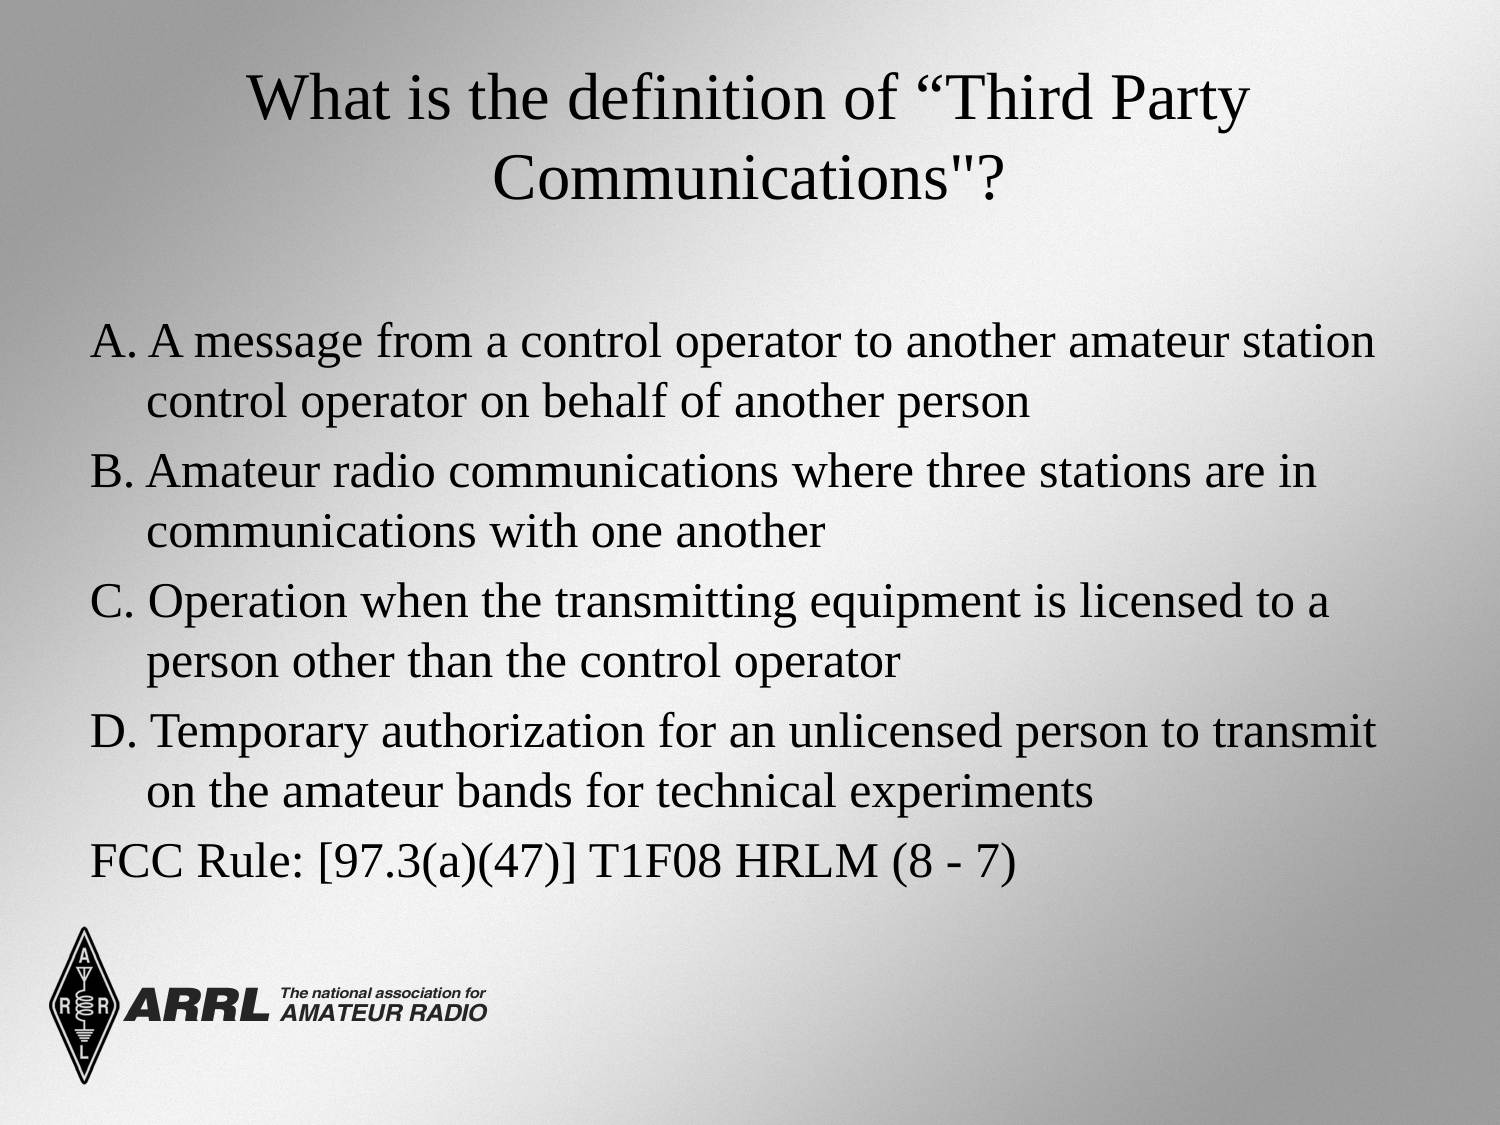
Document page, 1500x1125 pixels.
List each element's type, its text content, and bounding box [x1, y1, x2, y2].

list A. A message from a control operator to another amateur station control operator on behalf of another person B. Amateur radio communications where three stations are in communications with one another C. Operation when the transmitting equipment is licensed to a person other than the control operator D. Temporary authorization for an unlicensed person to transmit on the amateur bands for technical experiments FCC Rule: [97.3(a)(47)] T1F08 HRLM (8 - 7) [75, 299, 1425, 1005]
picture [0, 0, 1500, 1125]
title What is the definition of “Third Party Communications"? [75, 45, 1425, 233]
